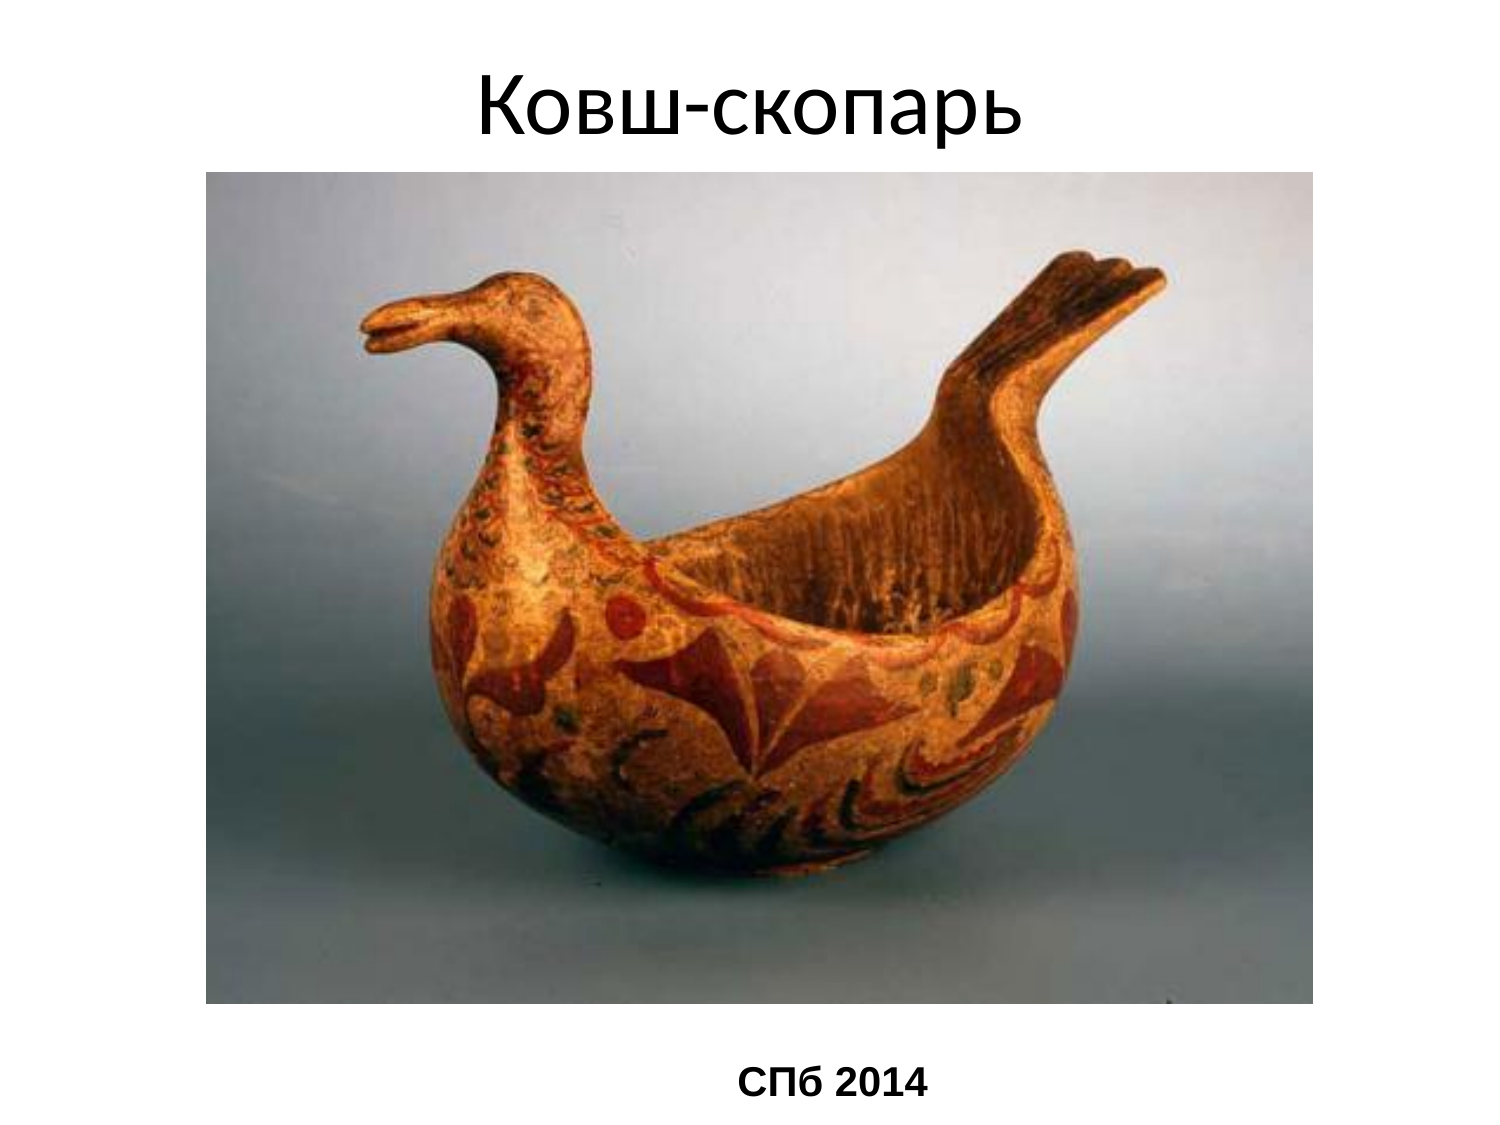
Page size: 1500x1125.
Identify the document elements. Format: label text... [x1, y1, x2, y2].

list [206, 172, 1313, 1004]
text_box СПб 2014 [677, 1033, 988, 1125]
title Ковш-скопарь [75, 0, 1425, 197]
